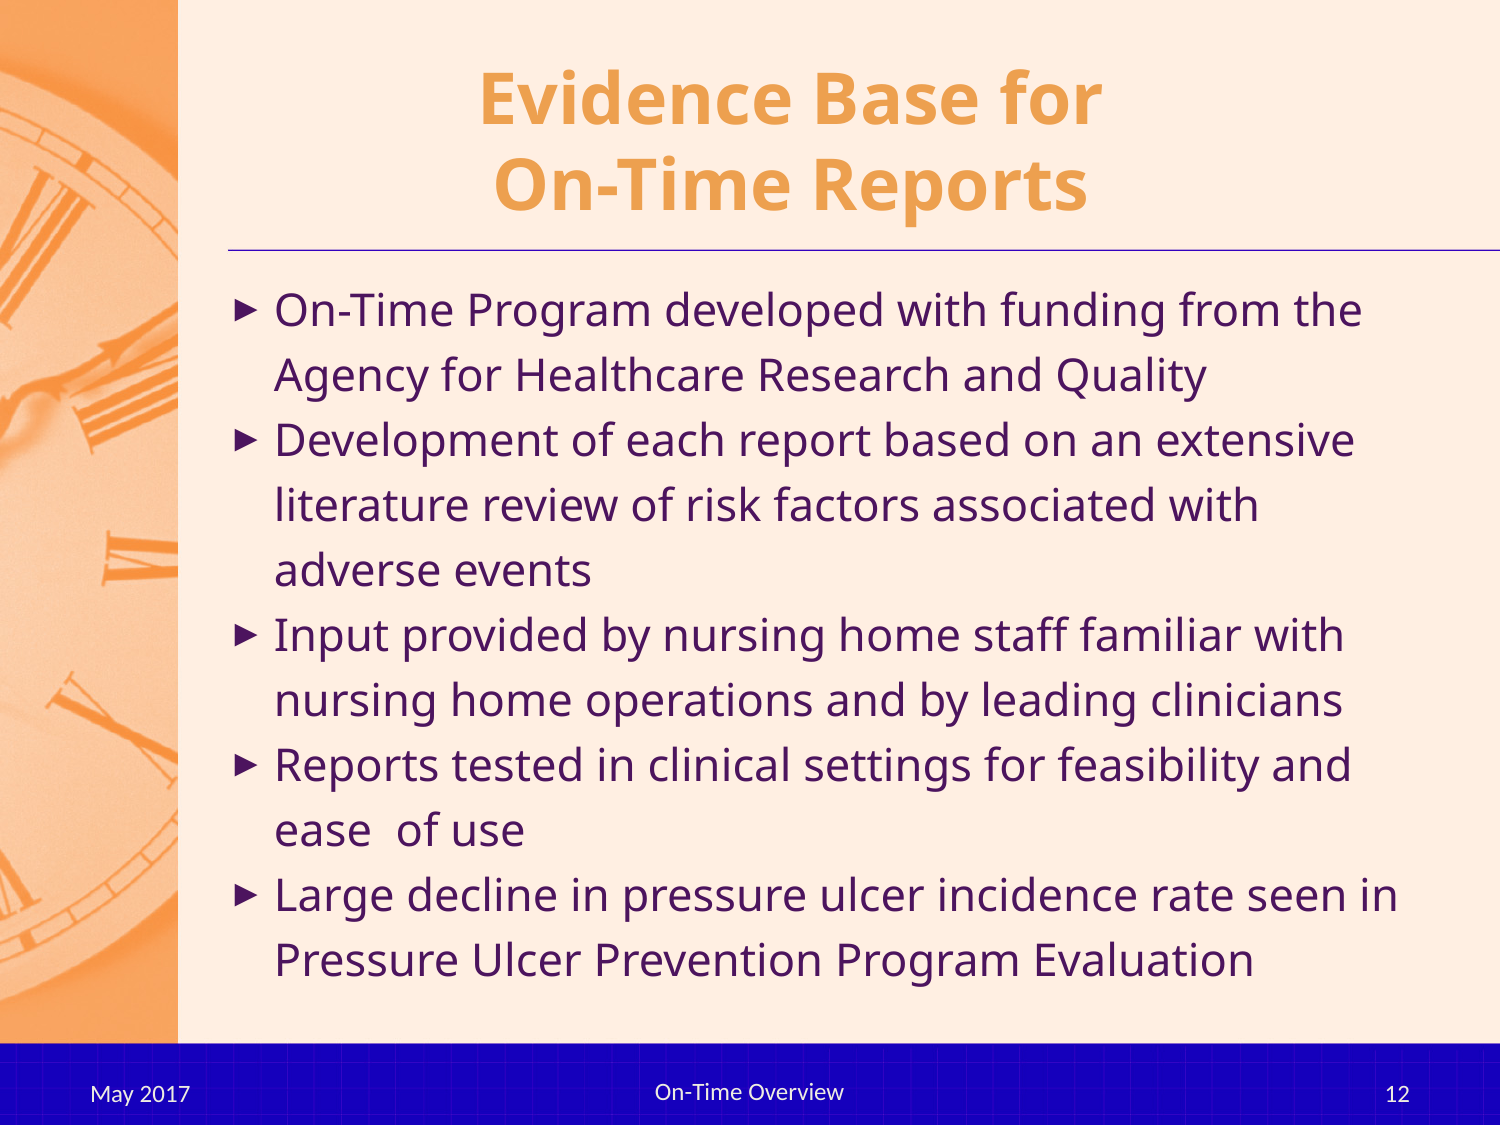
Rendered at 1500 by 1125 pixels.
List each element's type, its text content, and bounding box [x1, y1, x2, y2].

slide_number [75, 1062, 425, 1122]
picture [0, 0, 1500, 1125]
title Evidence Base for On-Time Reports [174, 45, 1425, 233]
list On-Time Program developed with funding from the Agency for Healthcare Research and Quality Development of each report based on an extensive literature review of risk factors associated with adverse events Input provided by nursing home staff familiar with nursing home operations and by leading clinicians Reports tested in clinical settings for feasibility and ease of use Large decline in pressure ulcer incidence rate seen in Pressure Ulcer Prevention Program Evaluation [212, 262, 1425, 1005]
footer On-Time Overview [512, 1060, 988, 1121]
slide_number 12 [1074, 1062, 1425, 1122]
